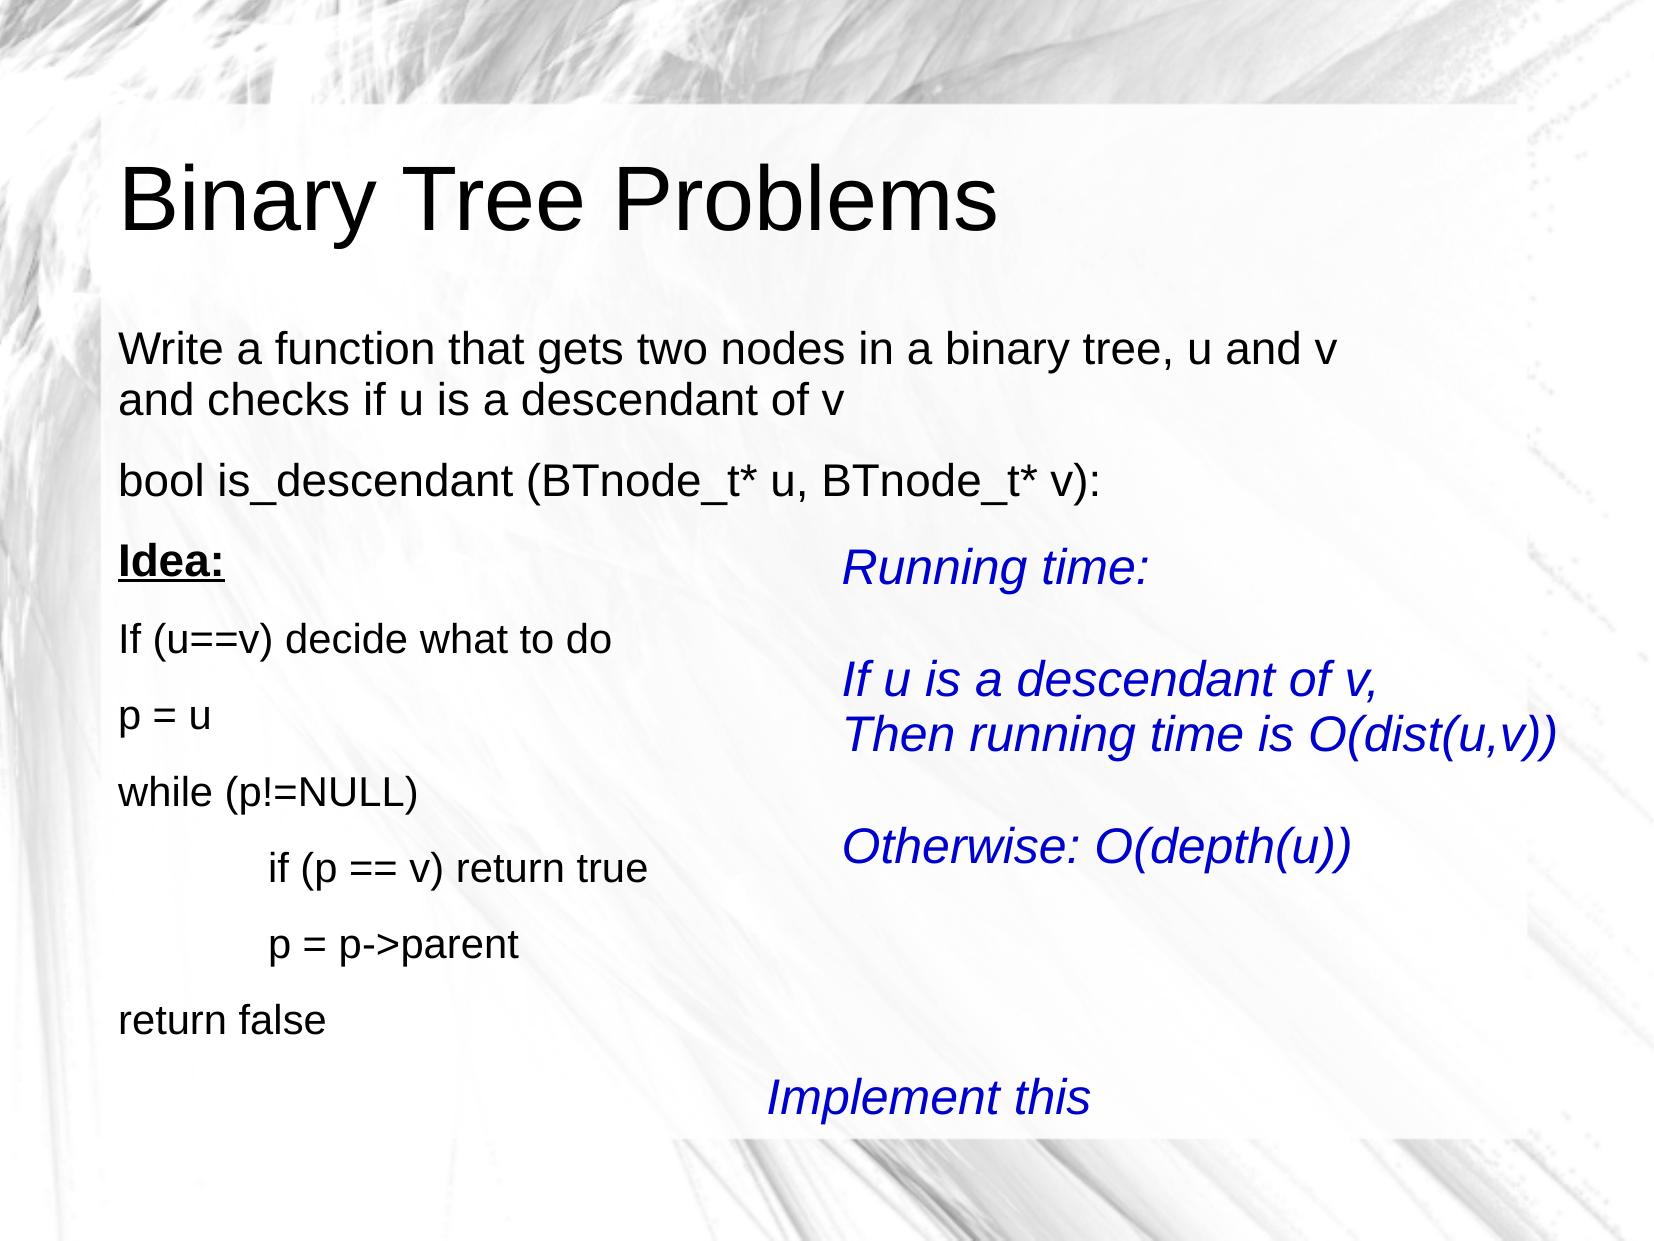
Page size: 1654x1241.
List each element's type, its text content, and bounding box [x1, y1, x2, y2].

title Binary Tree Problems [118, 93, 1506, 299]
text_box Running time: If u is a descendant of v, Then running time is O(dist(u,v)) Otherwise: O(depth(u)) [826, 532, 1615, 882]
list Write a function that gets two nodes in a binary tree, u and v and checks if u is a descendant of v bool is_descendant (BTnode_t* u, BTnode_t* v): Idea: If (u==v) decide what to do p = u while (p!=NULL) if (p == v) return true p = p->parent return false [118, 319, 1571, 1109]
picture [0, 0, 1654, 1241]
text_box Implement this [751, 1062, 1277, 1134]
